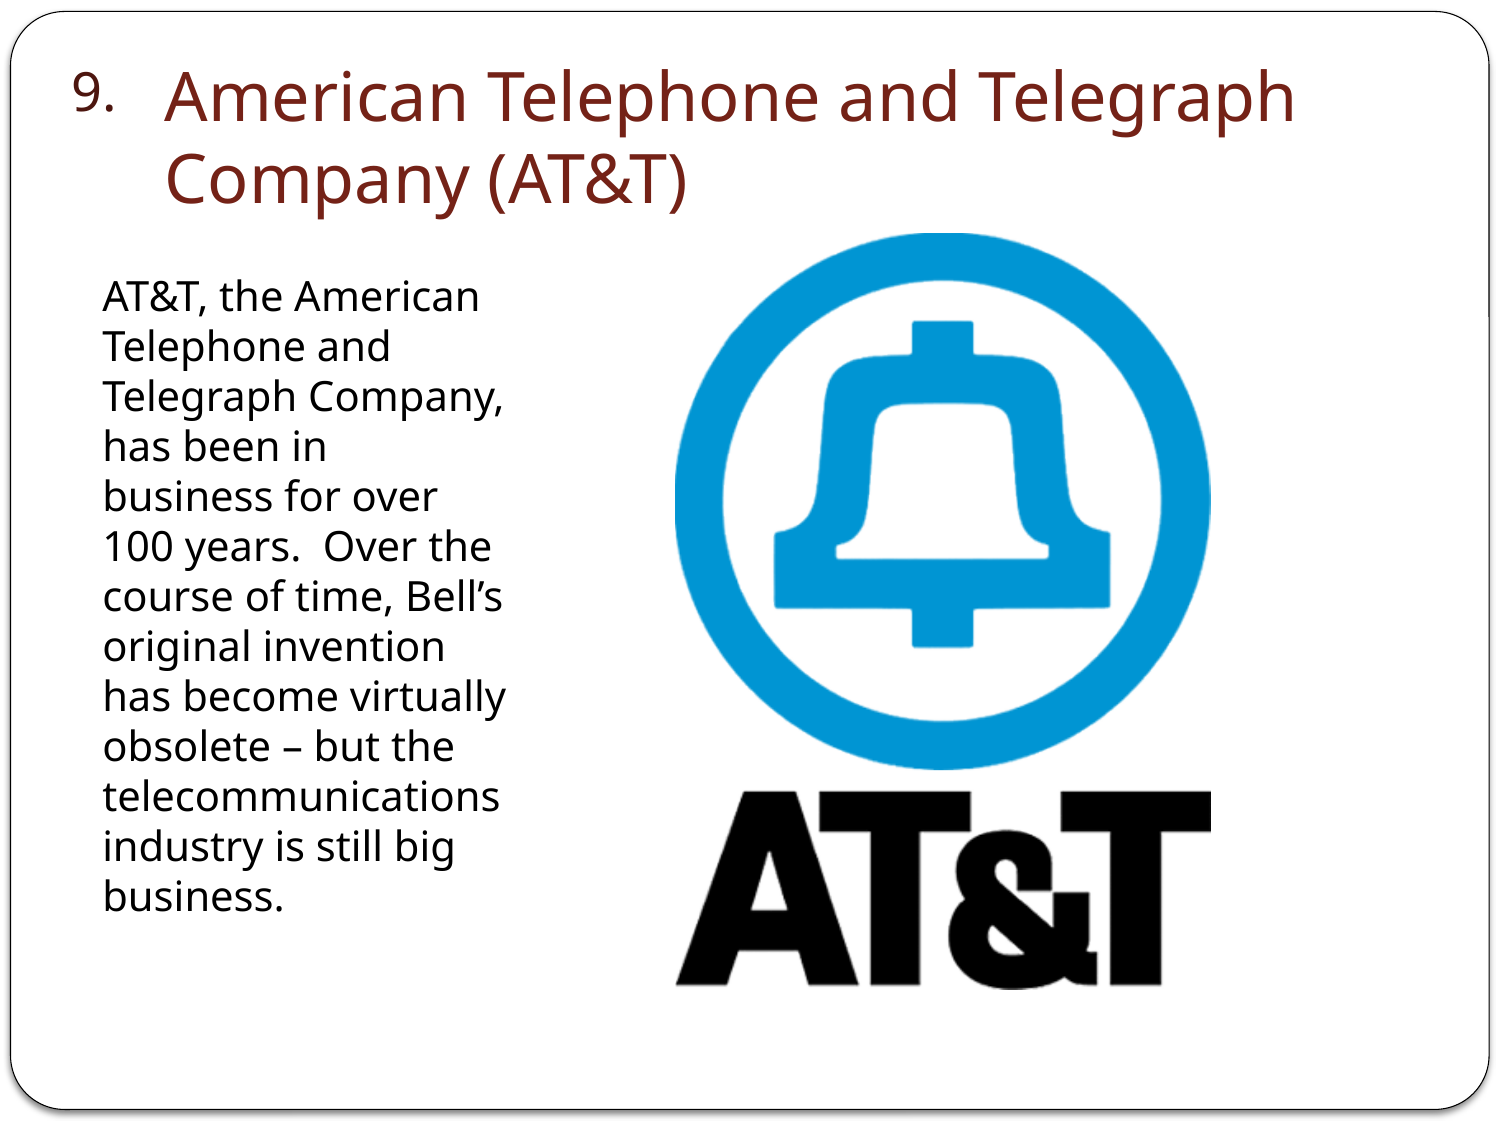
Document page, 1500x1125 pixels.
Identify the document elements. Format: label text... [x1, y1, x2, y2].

title American Telephone and Telegraph Company (AT&T) [150, 44, 1425, 233]
list AT&T, the American Telephone and Telegraph Company, has been in business for over 100 years. Over the course of time, Bell’s original invention has become virtually obsolete – but the telecommunications industry is still big business. [87, 262, 525, 875]
text_box 9. [37, 49, 150, 138]
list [674, 233, 1211, 990]
